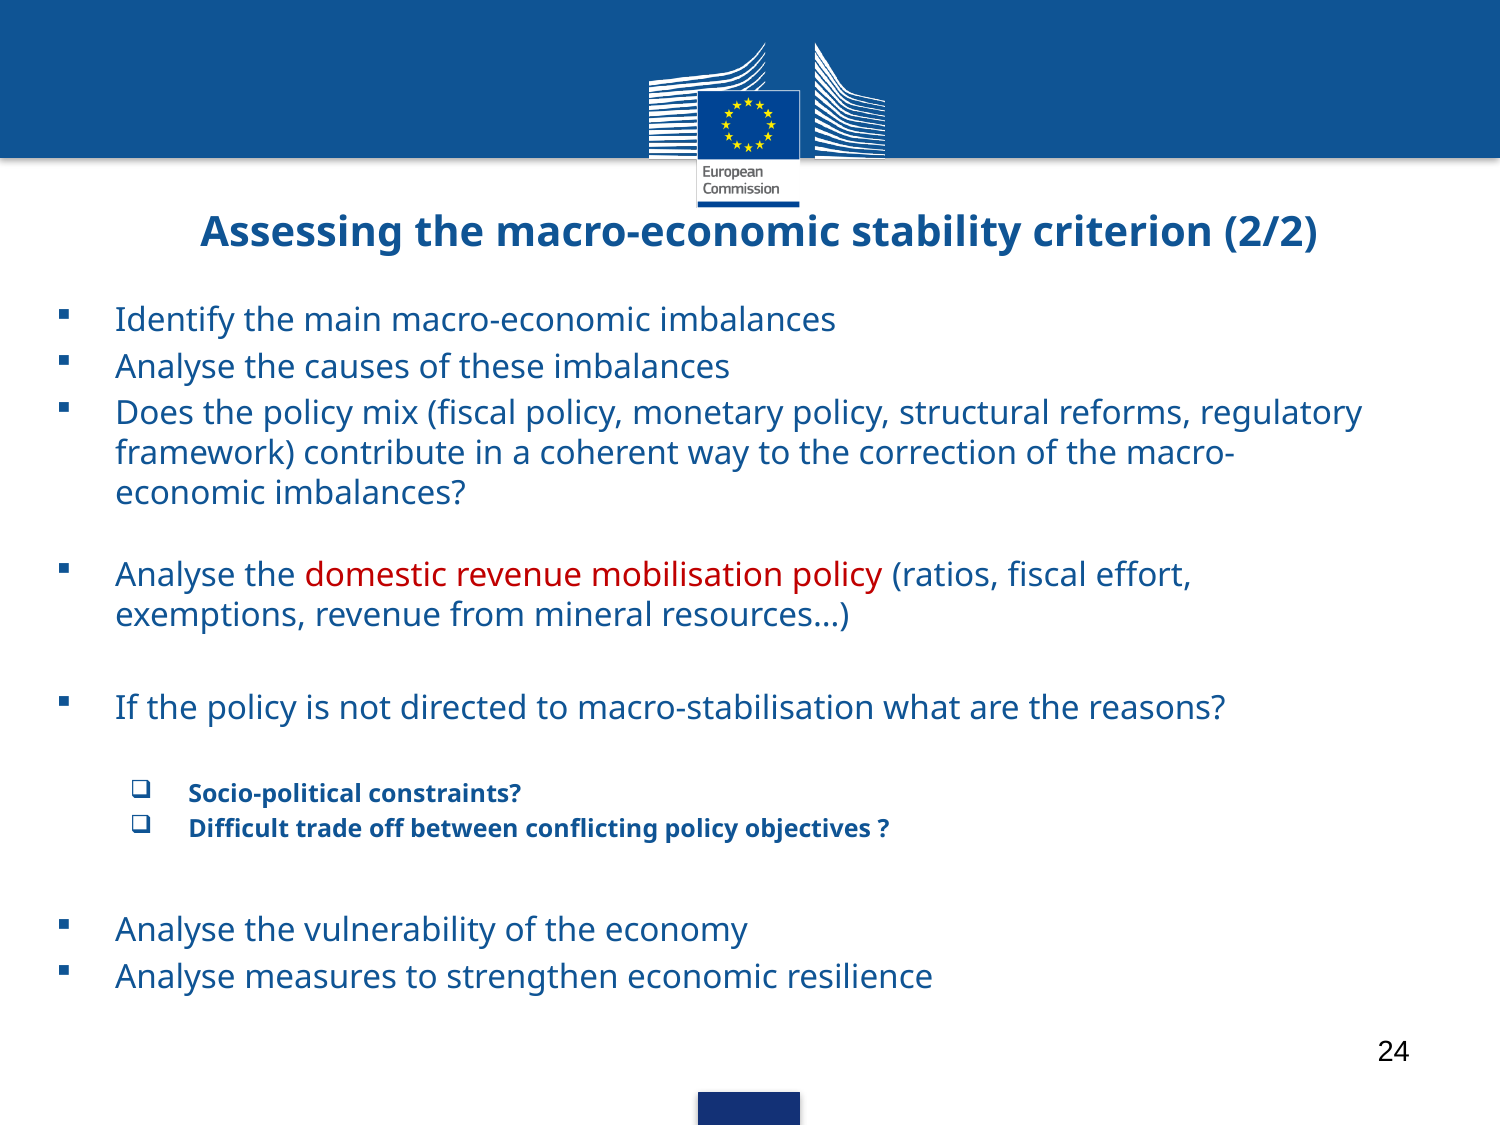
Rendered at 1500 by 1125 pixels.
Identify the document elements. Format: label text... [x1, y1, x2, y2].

list Identify the main macro-economic imbalances Analyse the causes of these imbalances Does the policy mix (fiscal policy, monetary policy, structural reforms, regulatory framework) contribute in a coherent way to the correction of the macro-economic imbalances? Analyse the domestic revenue mobilisation policy (ratios, fiscal effort, exemptions, revenue from mineral resources…) If the policy is not directed to macro-stabilisation what are the reasons? Socio-political constraints? Difficult trade off between conflicting policy objectives ? Analyse the vulnerability of the economy Analyse measures to strengthen economic resilience [41, 290, 1392, 1000]
slide_number 24 [1074, 1024, 1426, 1103]
title Assessing the macro-economic stability criterion (2/2) [0, 219, 1471, 292]
picture [649, 42, 885, 208]
